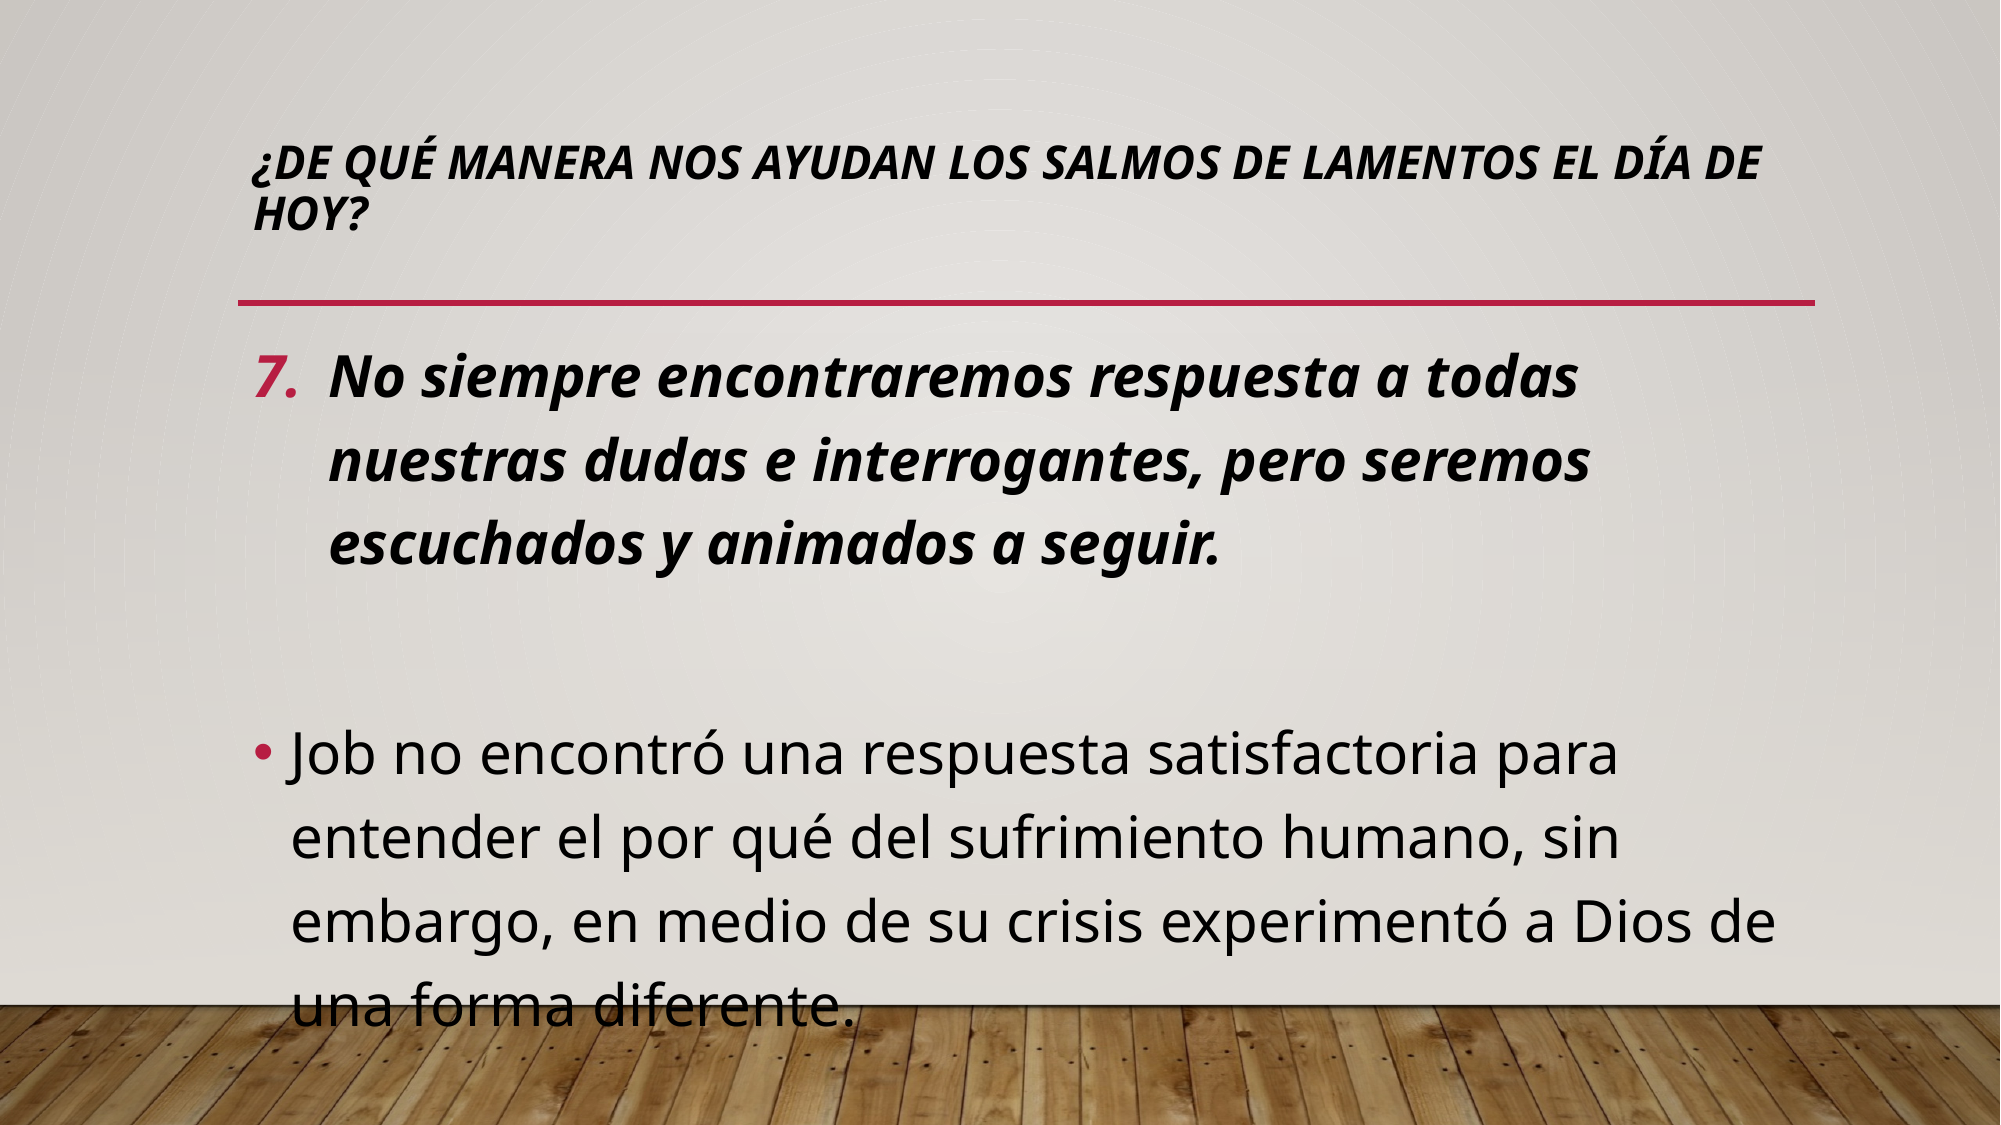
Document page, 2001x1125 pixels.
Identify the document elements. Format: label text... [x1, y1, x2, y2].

list No siempre encontraremos respuesta a todas nuestras dudas e interrogantes, pero seremos escuchados y animados a seguir. Job no encontró una respuesta satisfactoria para entender el por qué del sufrimiento humano, sin embargo, en medio de su crisis experimentó a Dios de una forma diferente. [238, 317, 1814, 973]
title ¿De qué manera nos ayudan los salmos de lamentos el día de hoy? [238, 131, 1814, 305]
picture [0, 1005, 2000, 1125]
